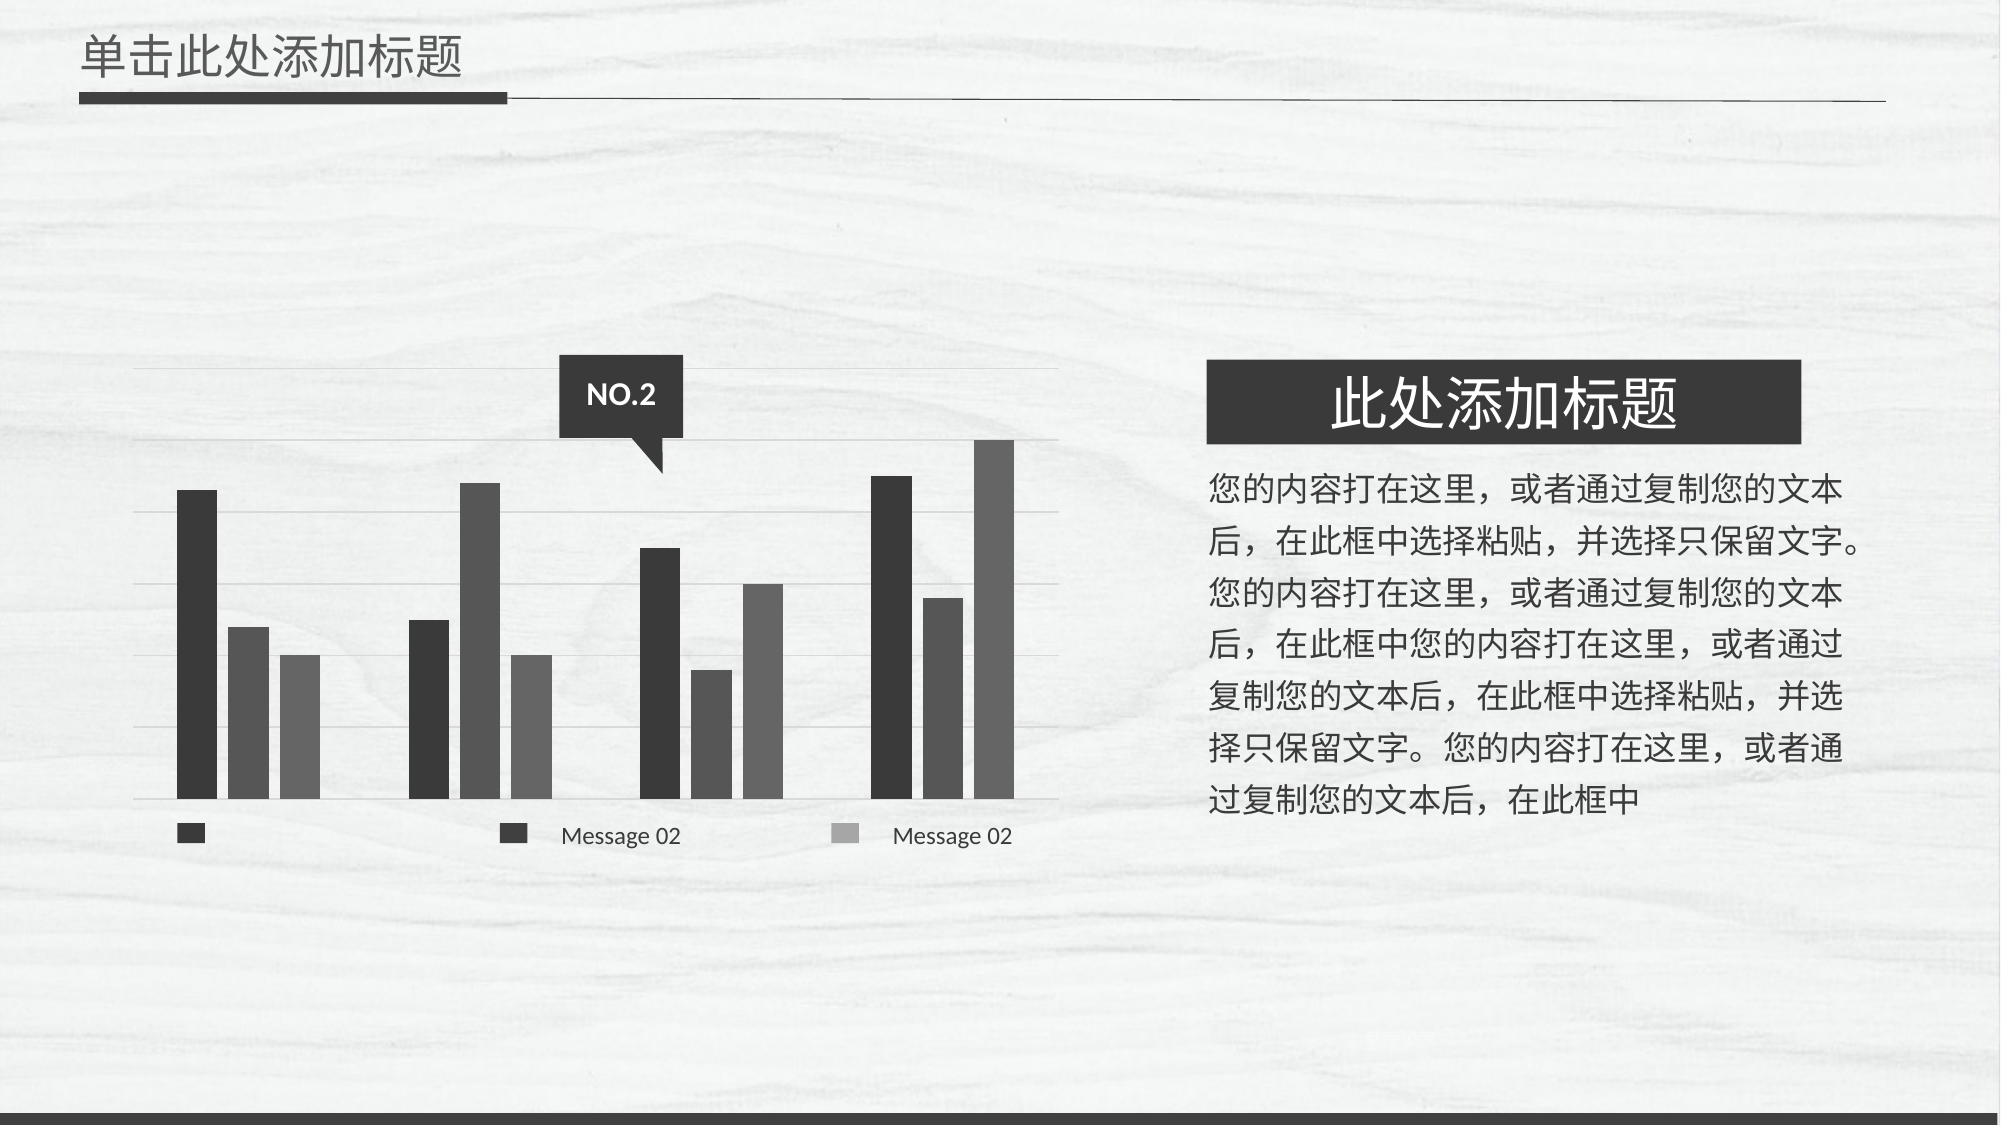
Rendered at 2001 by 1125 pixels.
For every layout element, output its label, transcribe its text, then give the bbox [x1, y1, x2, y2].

text_box [558, 353, 685, 359]
text_box Message 02 [323, 812, 919, 857]
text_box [507, 98, 1886, 102]
text_box [78, 95, 508, 105]
text_box [830, 822, 860, 844]
picture [0, 0, 2001, 1125]
text_box [176, 822, 206, 844]
text_box 您的内容打在这里，或者通过复制您的文本后，在此框中选择粘贴，并选择只保留文字。您的内容打在这里，或者通过复制您的文本后，在此框中您的内容打在这里，或者通过复制您的文本后，在此框中选择粘贴，并选择只保留文字。您的内容打在这里，或者通过复制您的文本后，在此框中 [1194, 448, 1860, 827]
text_box 此处添加标题 [1206, 359, 1802, 445]
text_box [499, 822, 528, 844]
text_box Message 02 [919, 812, 1251, 857]
chart [113, 359, 1078, 808]
text_box 单击此处添加标题 [64, 15, 522, 95]
text_box [0, 1112, 1998, 1125]
